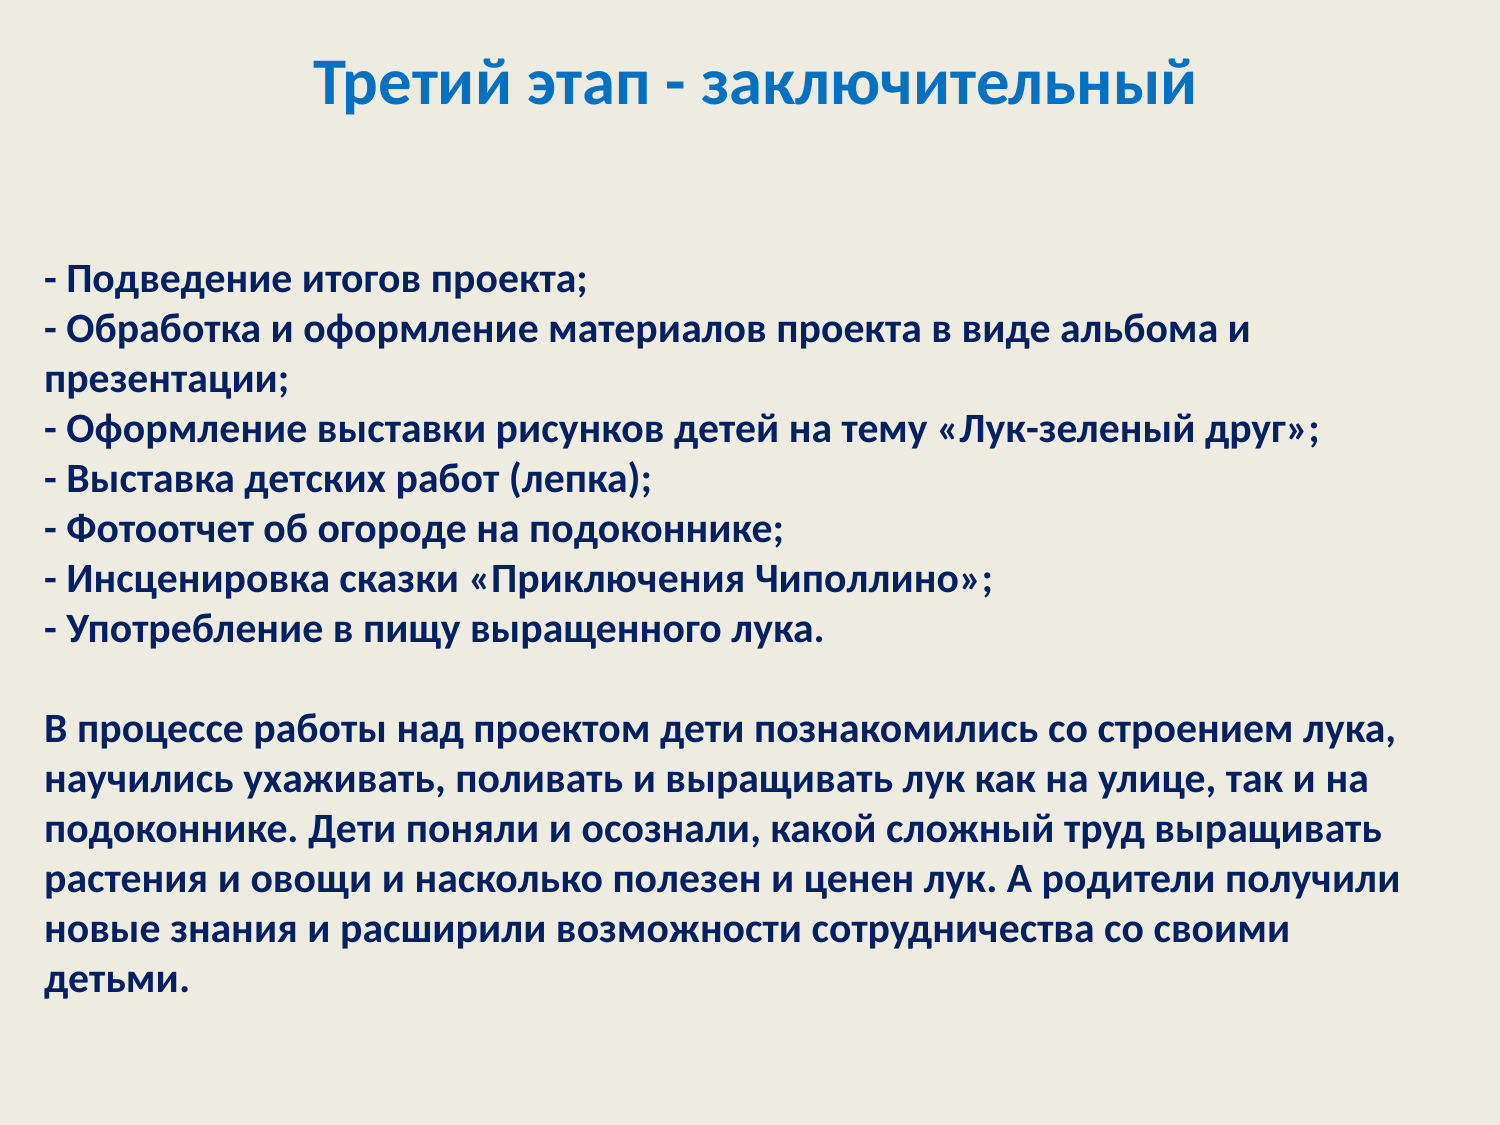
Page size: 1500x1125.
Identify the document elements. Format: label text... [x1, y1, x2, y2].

text_box - Подведение итогов проекта; - Обработка и оформление материалов проекта в виде альбома и презентации; - Оформление выставки рисунков детей на тему «Лук-зеленый друг»; - Выставка детских работ (лепка); - Фотоотчет об огороде на подоконнике; - Инсценировка сказки «Приключения Чиполлино»; - Употребление в пищу выращенного лука. В процессе работы над проектом дети познакомились со строением лука, научились ухаживать, поливать и выращивать лук как на улице, так и на подоконнике. Дети поняли и осознали, какой сложный труд выращивать растения и овощи и насколько полезен и ценен лук. А родители получили новые знания и расширили возможности сотрудничества со своими детьми. [29, 243, 1459, 1009]
text_box Третий этап - заключительный [76, 30, 1436, 126]
